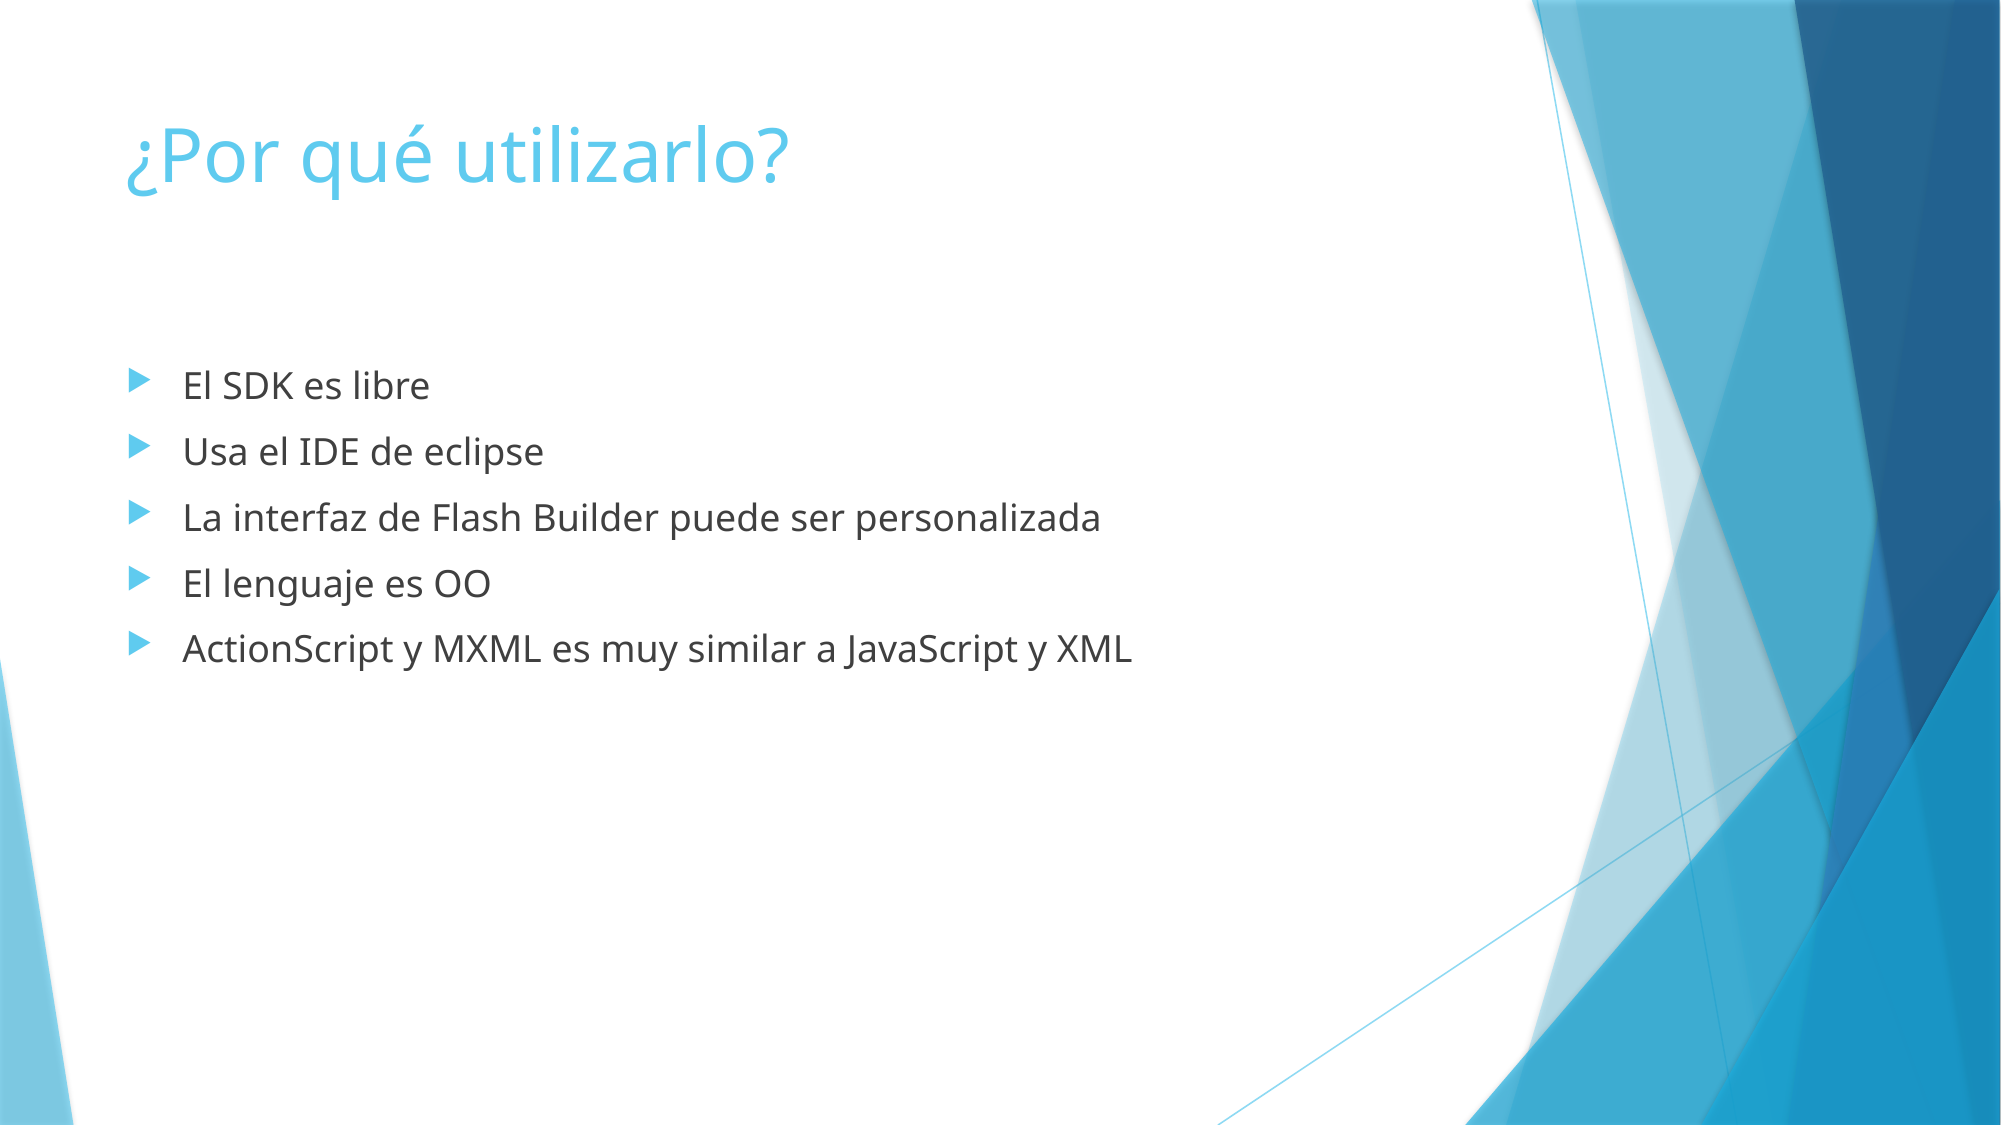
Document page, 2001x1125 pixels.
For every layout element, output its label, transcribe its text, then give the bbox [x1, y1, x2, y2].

title ¿Por qué utilizarlo? [111, 99, 1522, 317]
list El SDK es libre Usa el IDE de eclipse La interfaz de Flash Builder puede ser personalizada El lenguaje es OO ActionScript y MXML es muy similar a JavaScript y XML [111, 354, 1522, 992]
